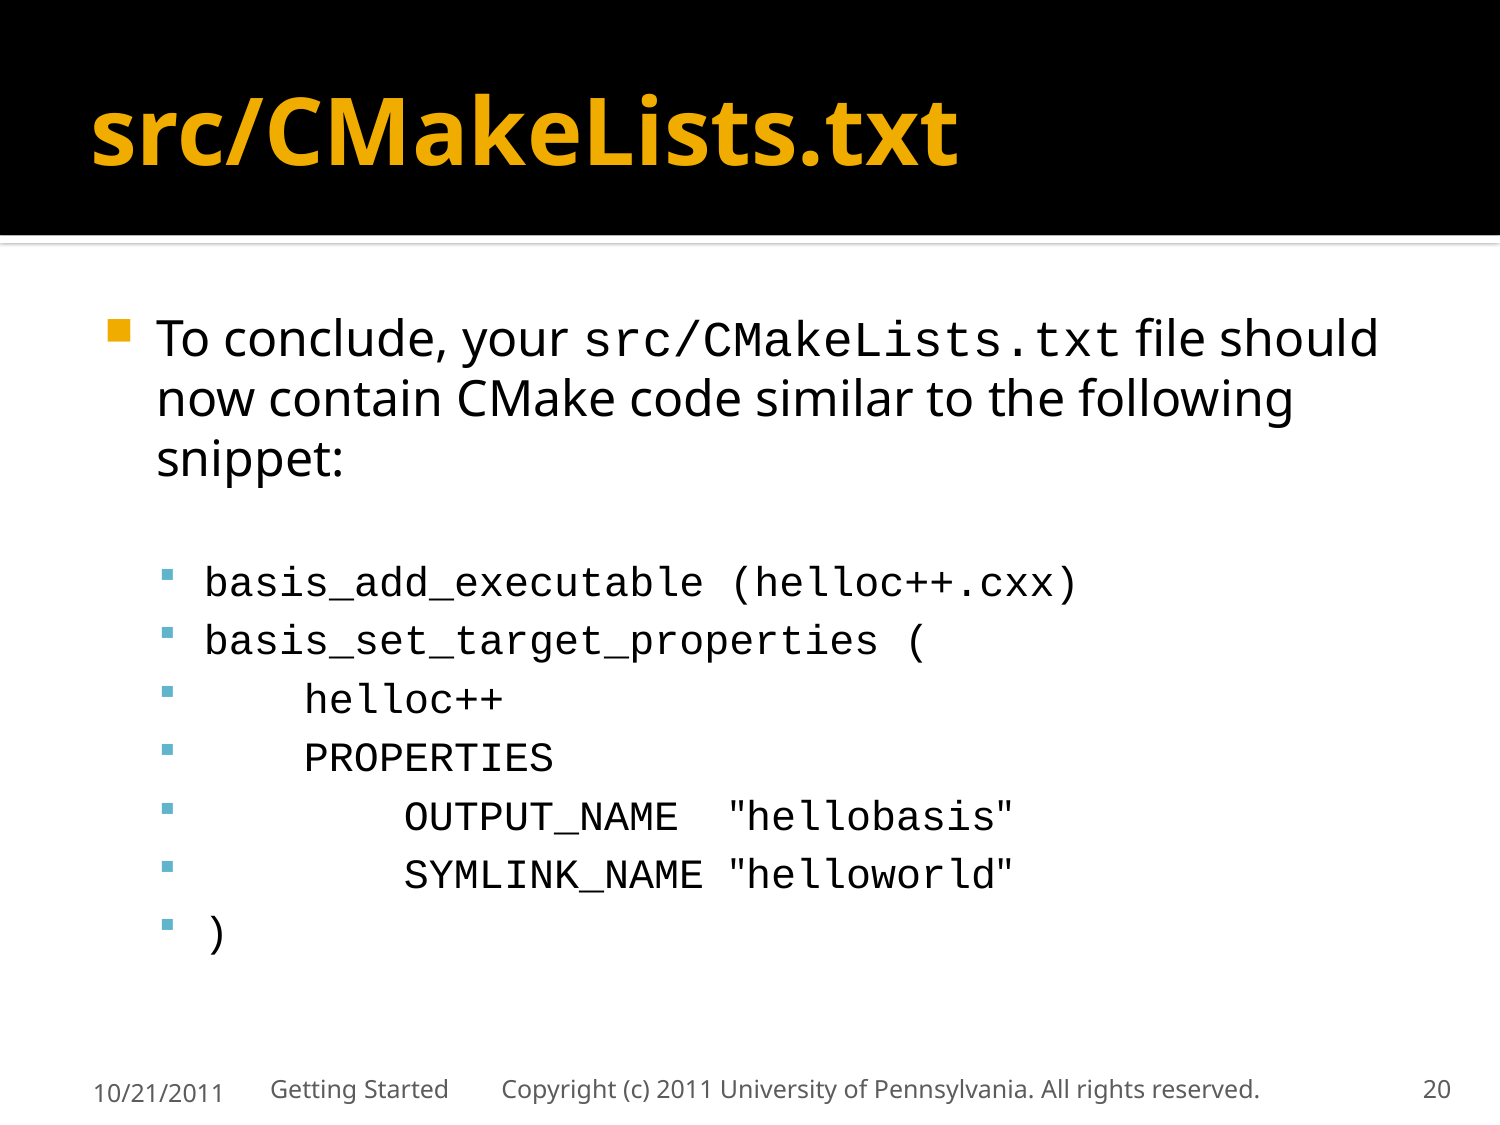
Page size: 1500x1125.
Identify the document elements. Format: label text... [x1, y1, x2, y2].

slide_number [75, 1062, 238, 1108]
slide_number 20 [1345, 1062, 1467, 1108]
list To conclude, your src/CMakeLists.txt file should now contain CMake code similar to the following snippet: basis_add_executable (helloc++.cxx) basis_set_target_properties ( helloc++ PROPERTIES OUTPUT_NAME "hellobasis" SYMLINK_NAME "helloworld" ) [75, 291, 1425, 1050]
title src/CMakeLists.txt [75, 25, 1425, 231]
footer Getting Started Copyright (c) 2011 University of Pennsylvania. All rights reserved. [262, 1062, 1337, 1108]
